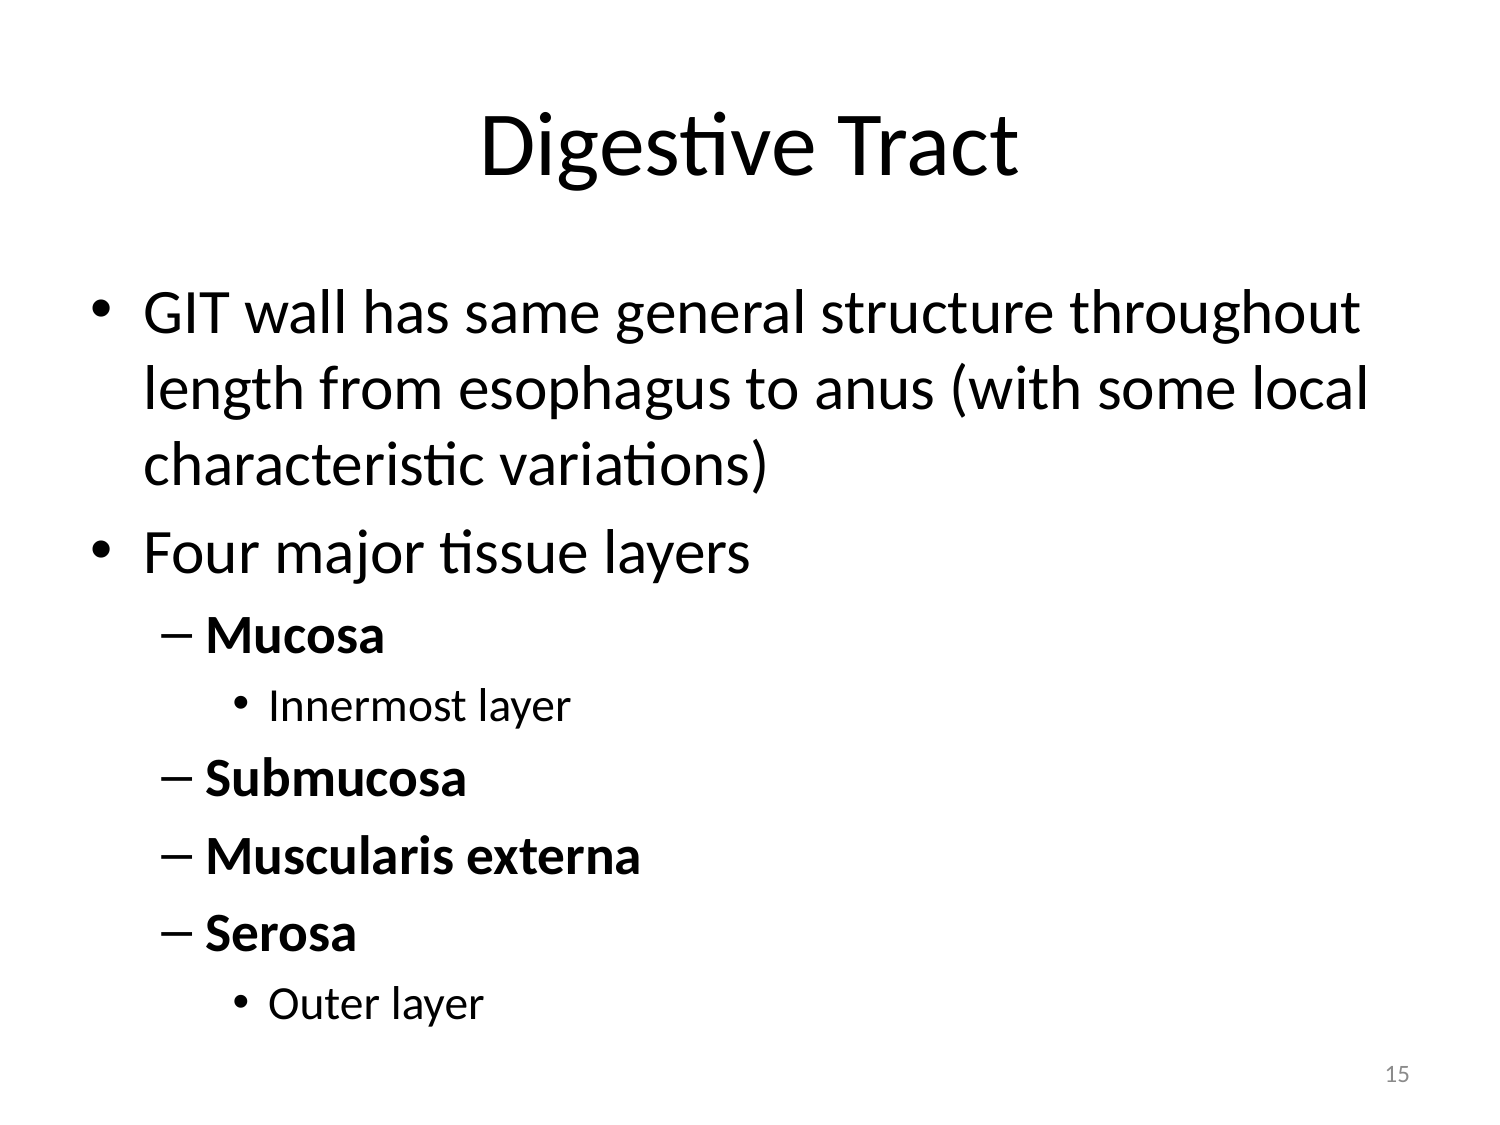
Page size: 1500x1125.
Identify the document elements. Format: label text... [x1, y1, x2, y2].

title Digestive Tract [75, 45, 1425, 233]
slide_number 15 [1074, 1042, 1425, 1103]
list GIT wall has same general structure throughout length from esophagus to anus (with some local characteristic variations) Four major tissue layers Mucosa Innermost layer Submucosa Muscularis externa Serosa Outer layer [75, 262, 1425, 1043]
